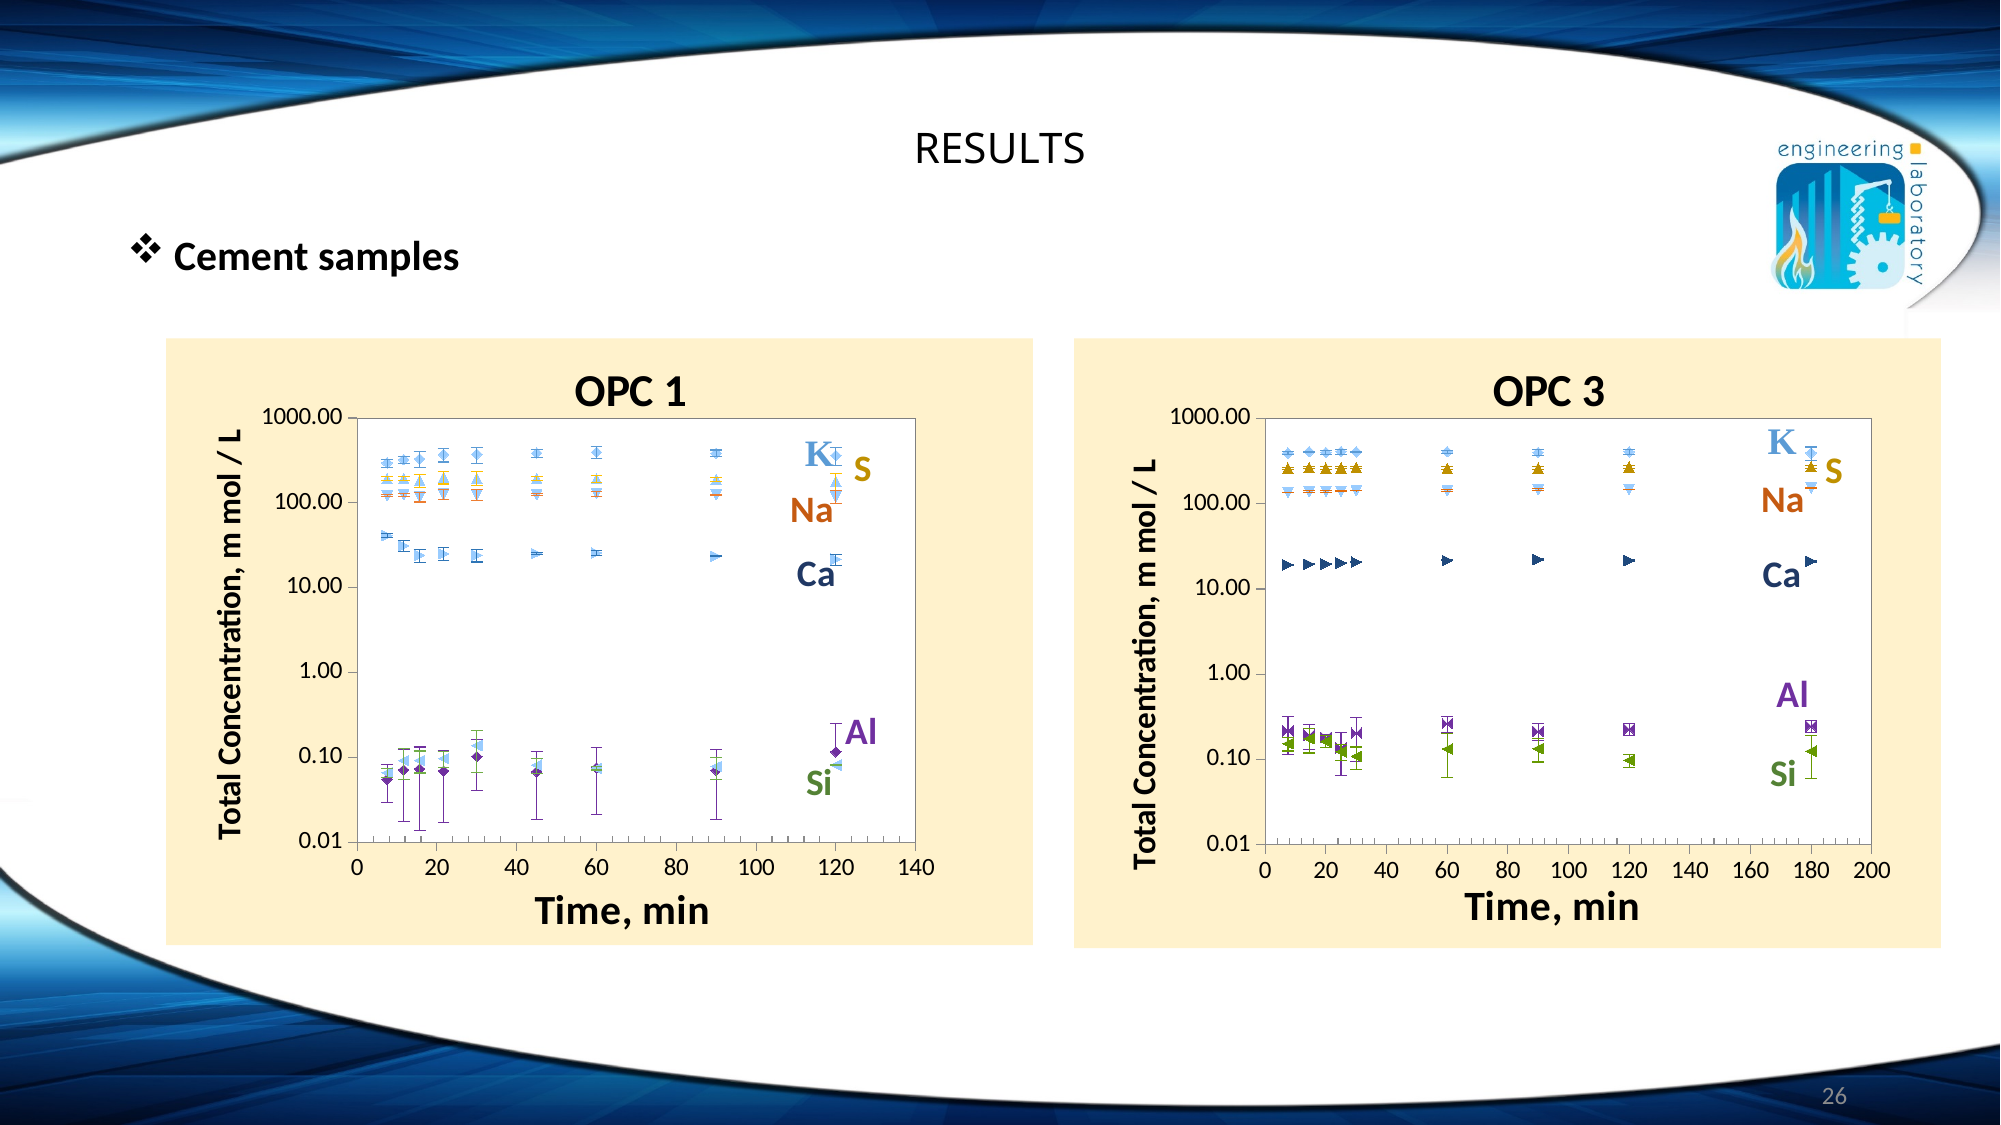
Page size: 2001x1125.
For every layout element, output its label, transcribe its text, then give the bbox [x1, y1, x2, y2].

slide_number 26 [1412, 1065, 1863, 1125]
title RESULTS [137, 74, 1863, 222]
text_box Cement samples [112, 221, 475, 287]
chart [166, 338, 1033, 949]
chart [1074, 338, 1941, 949]
picture [0, 0, 2000, 1125]
